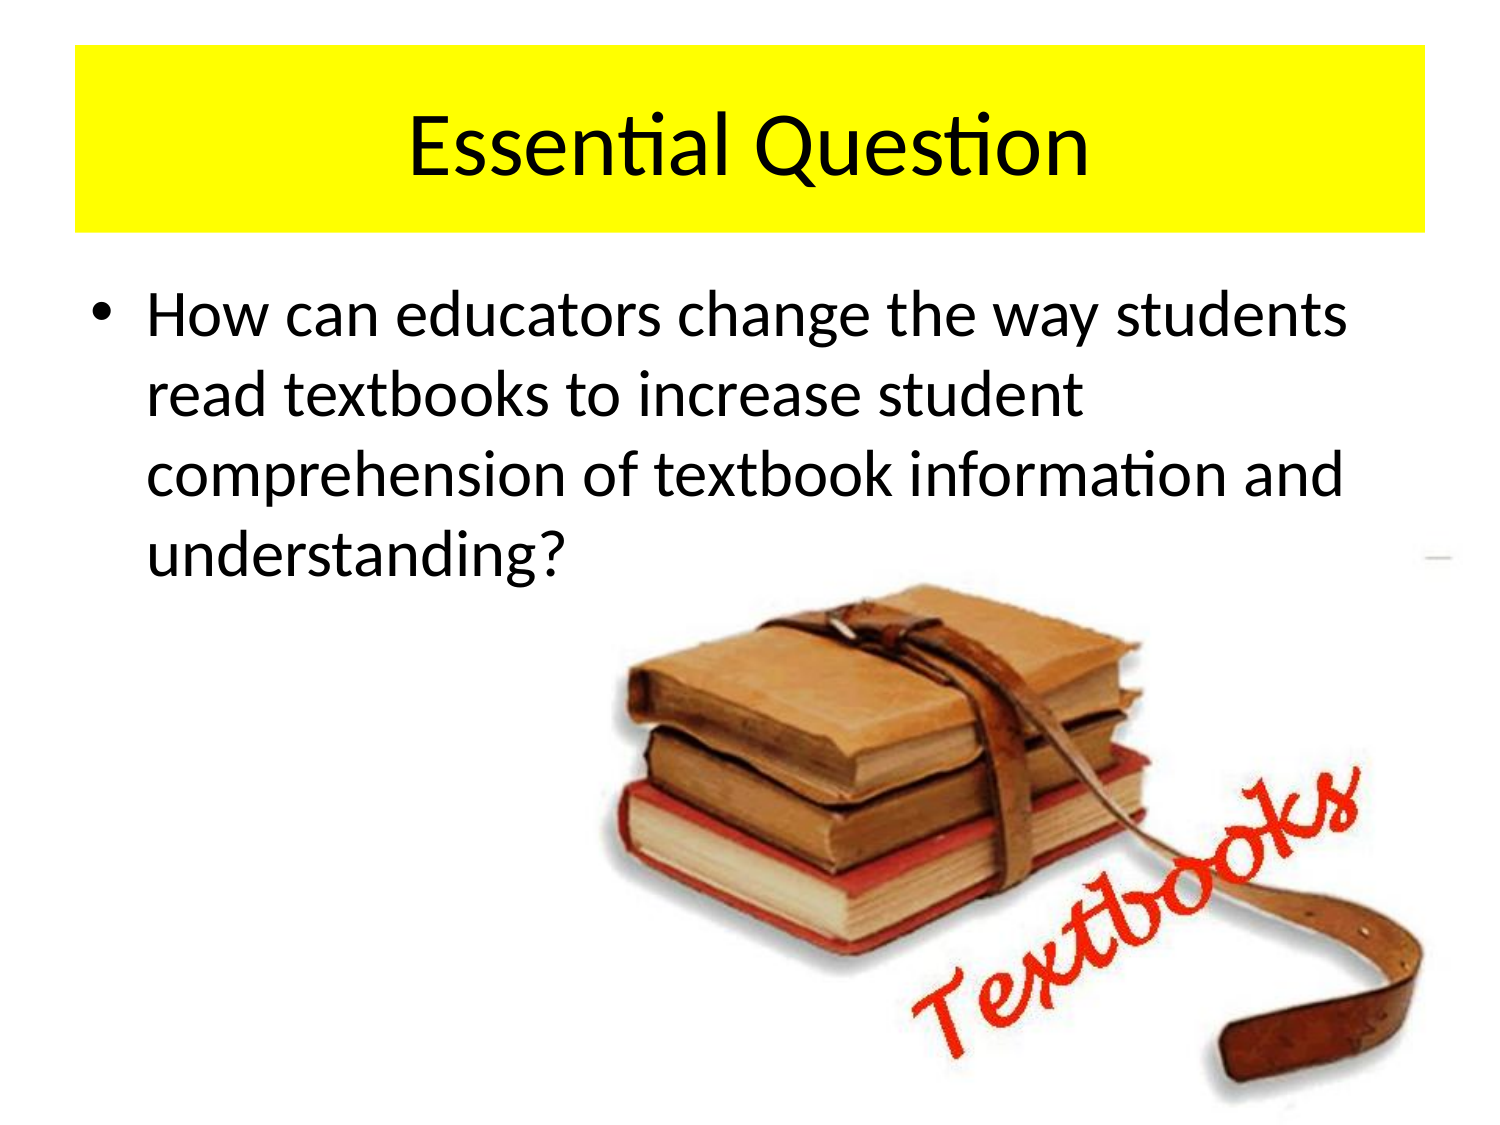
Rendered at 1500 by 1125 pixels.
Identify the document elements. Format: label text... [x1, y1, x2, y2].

title Essential Question [75, 45, 1425, 233]
picture [549, 507, 1466, 1125]
list How can educators change the way students read textbooks to increase student comprehension of textbook information and understanding? [75, 262, 1425, 1005]
